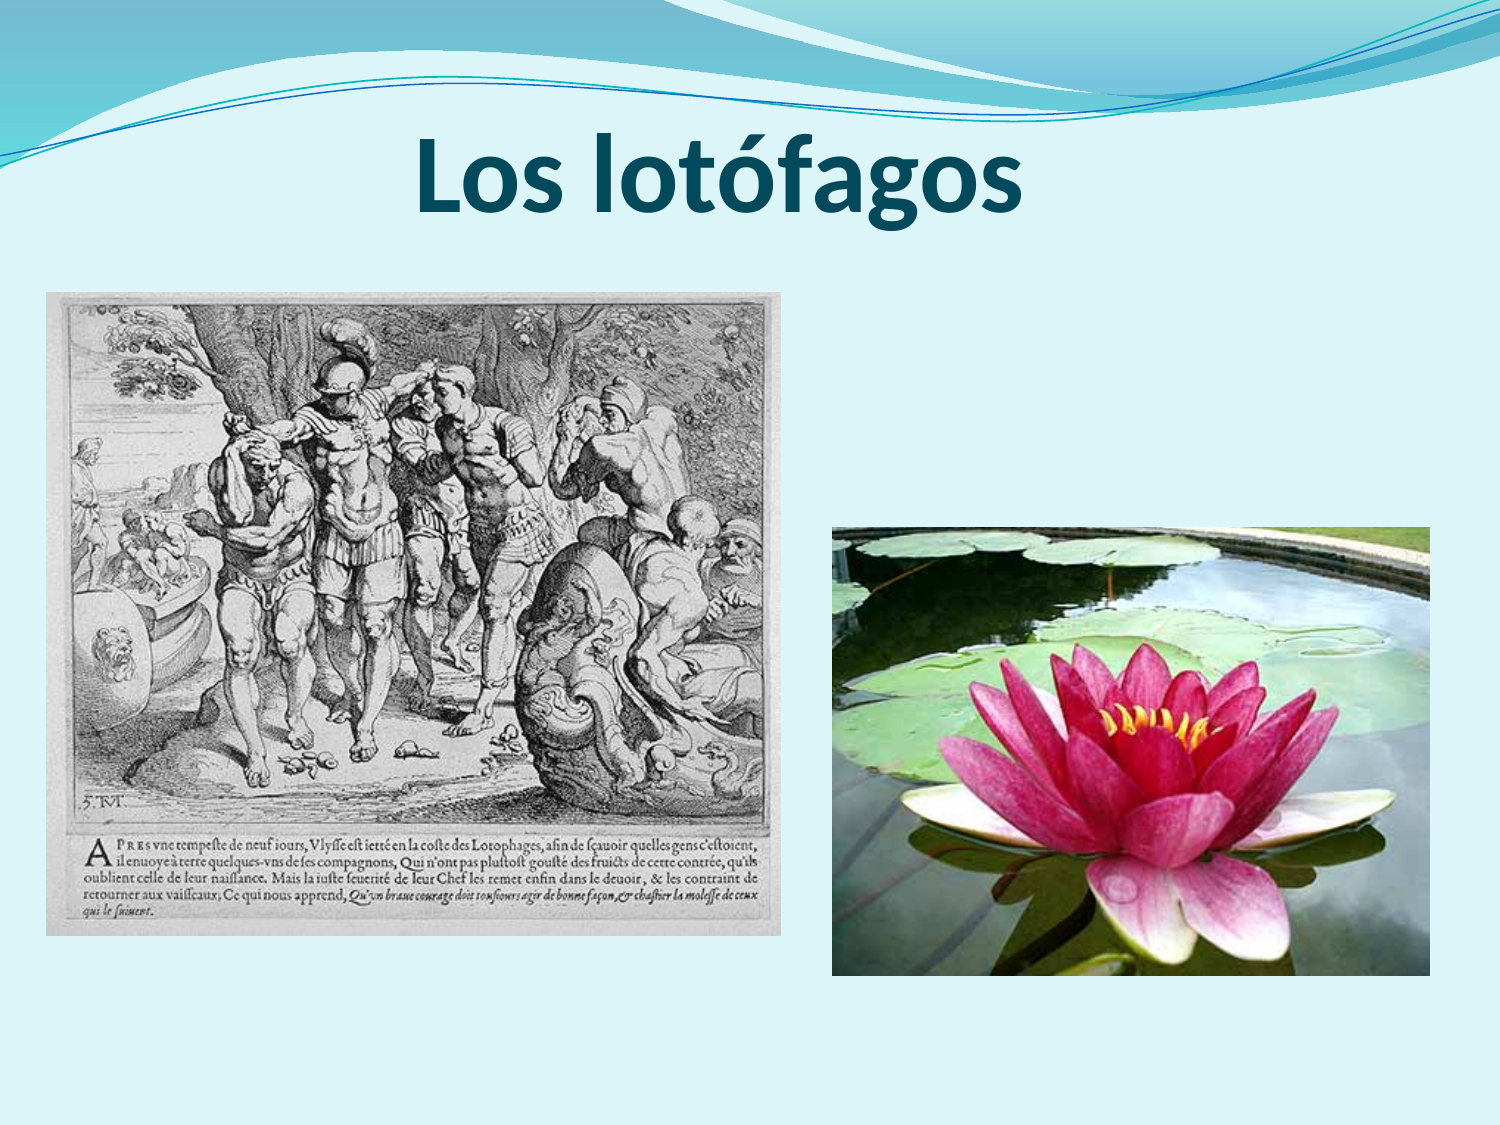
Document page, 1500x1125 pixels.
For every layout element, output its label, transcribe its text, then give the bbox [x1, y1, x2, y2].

title Los lotófagos [82, 117, 1357, 236]
picture [46, 292, 782, 936]
picture [831, 527, 1430, 976]
